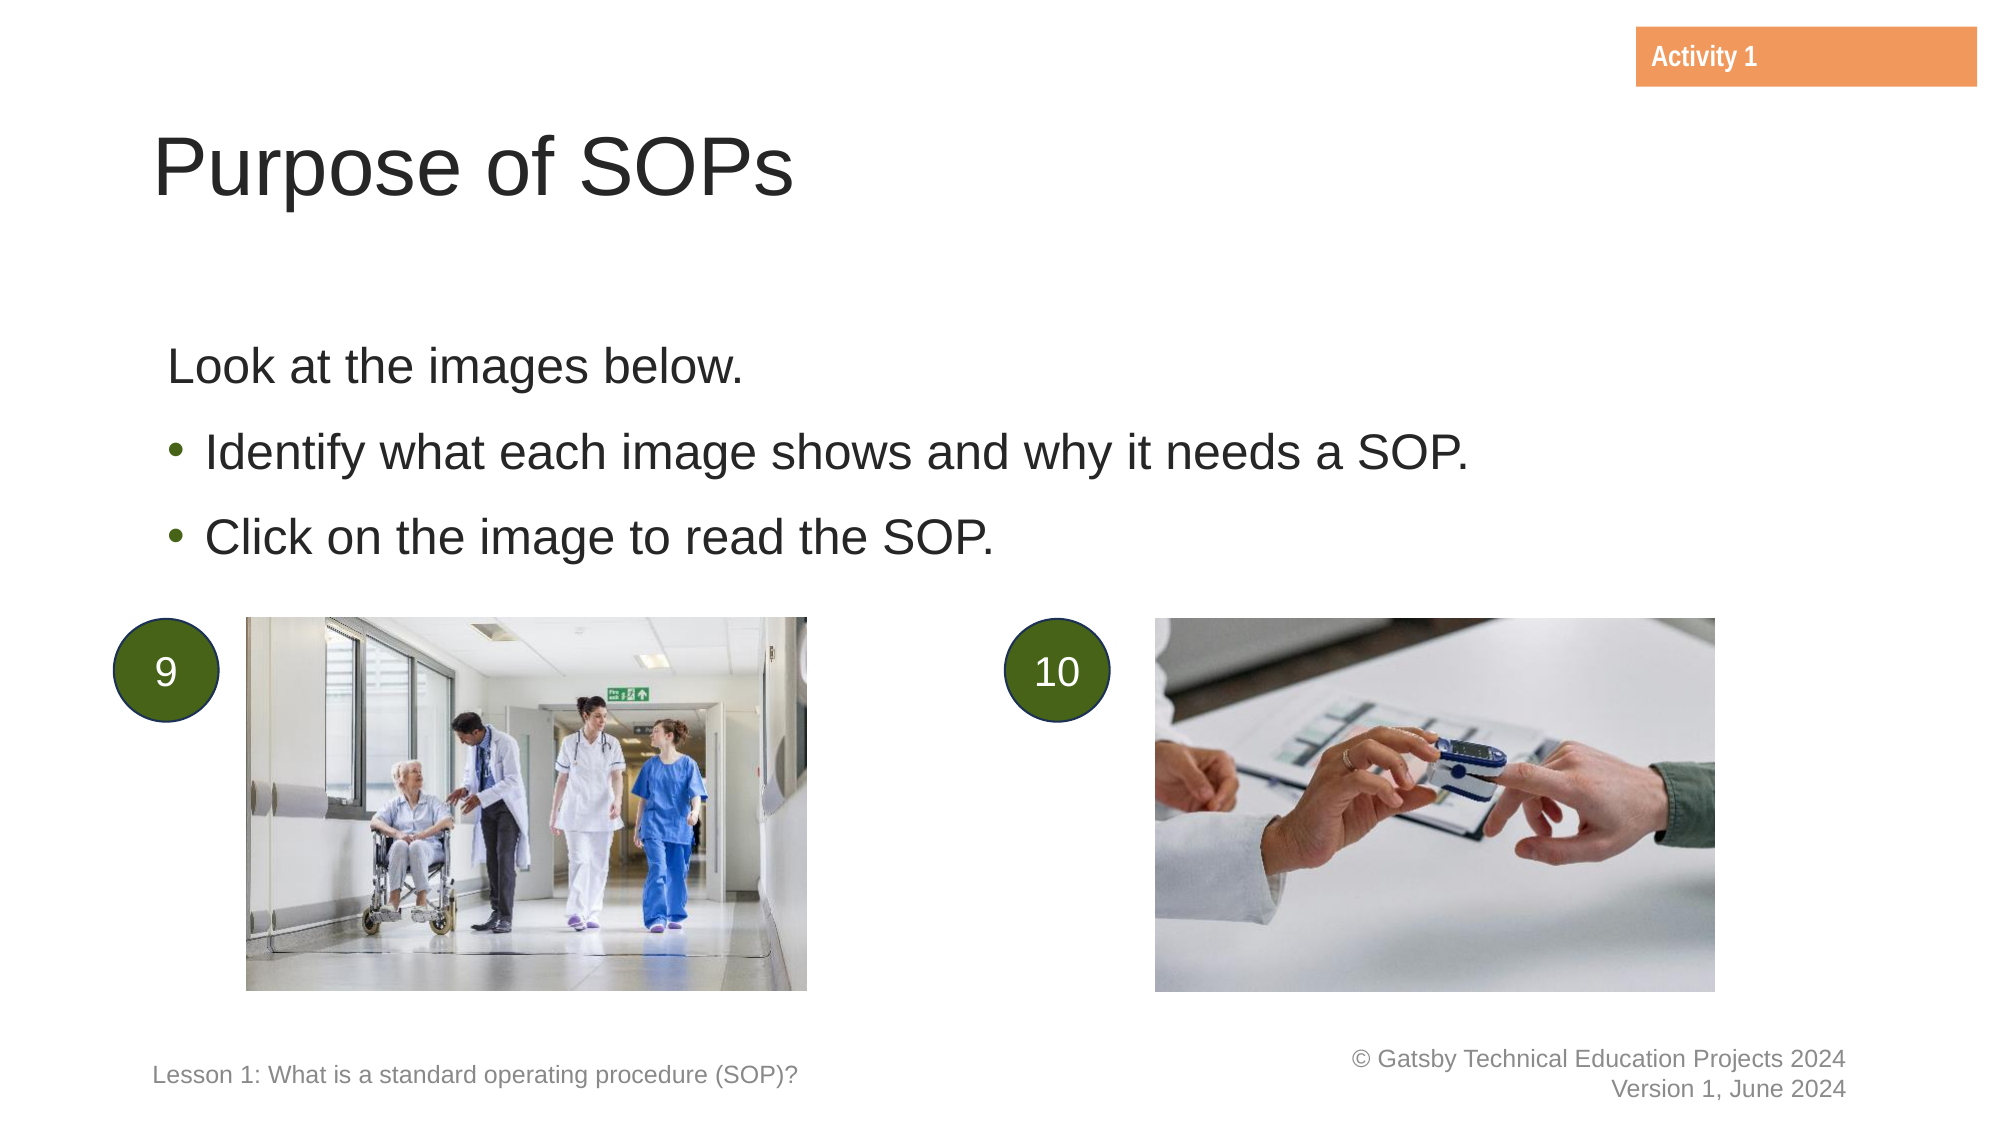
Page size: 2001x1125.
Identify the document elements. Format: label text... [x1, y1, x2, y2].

title Purpose of SOPs [137, 59, 1863, 278]
list Lesson 1: What is a standard operating procedure (SOP)? [137, 1042, 829, 1103]
text_box 10 [1003, 617, 1111, 723]
list Look at the images below. Identify what each image shows and why it needs a SOP. Click on the image to read the SOP. [137, 299, 1817, 1014]
list Activity 1 [1636, 26, 1978, 87]
picture [246, 617, 807, 991]
picture [1155, 618, 1715, 992]
text_box 9 [112, 617, 220, 723]
